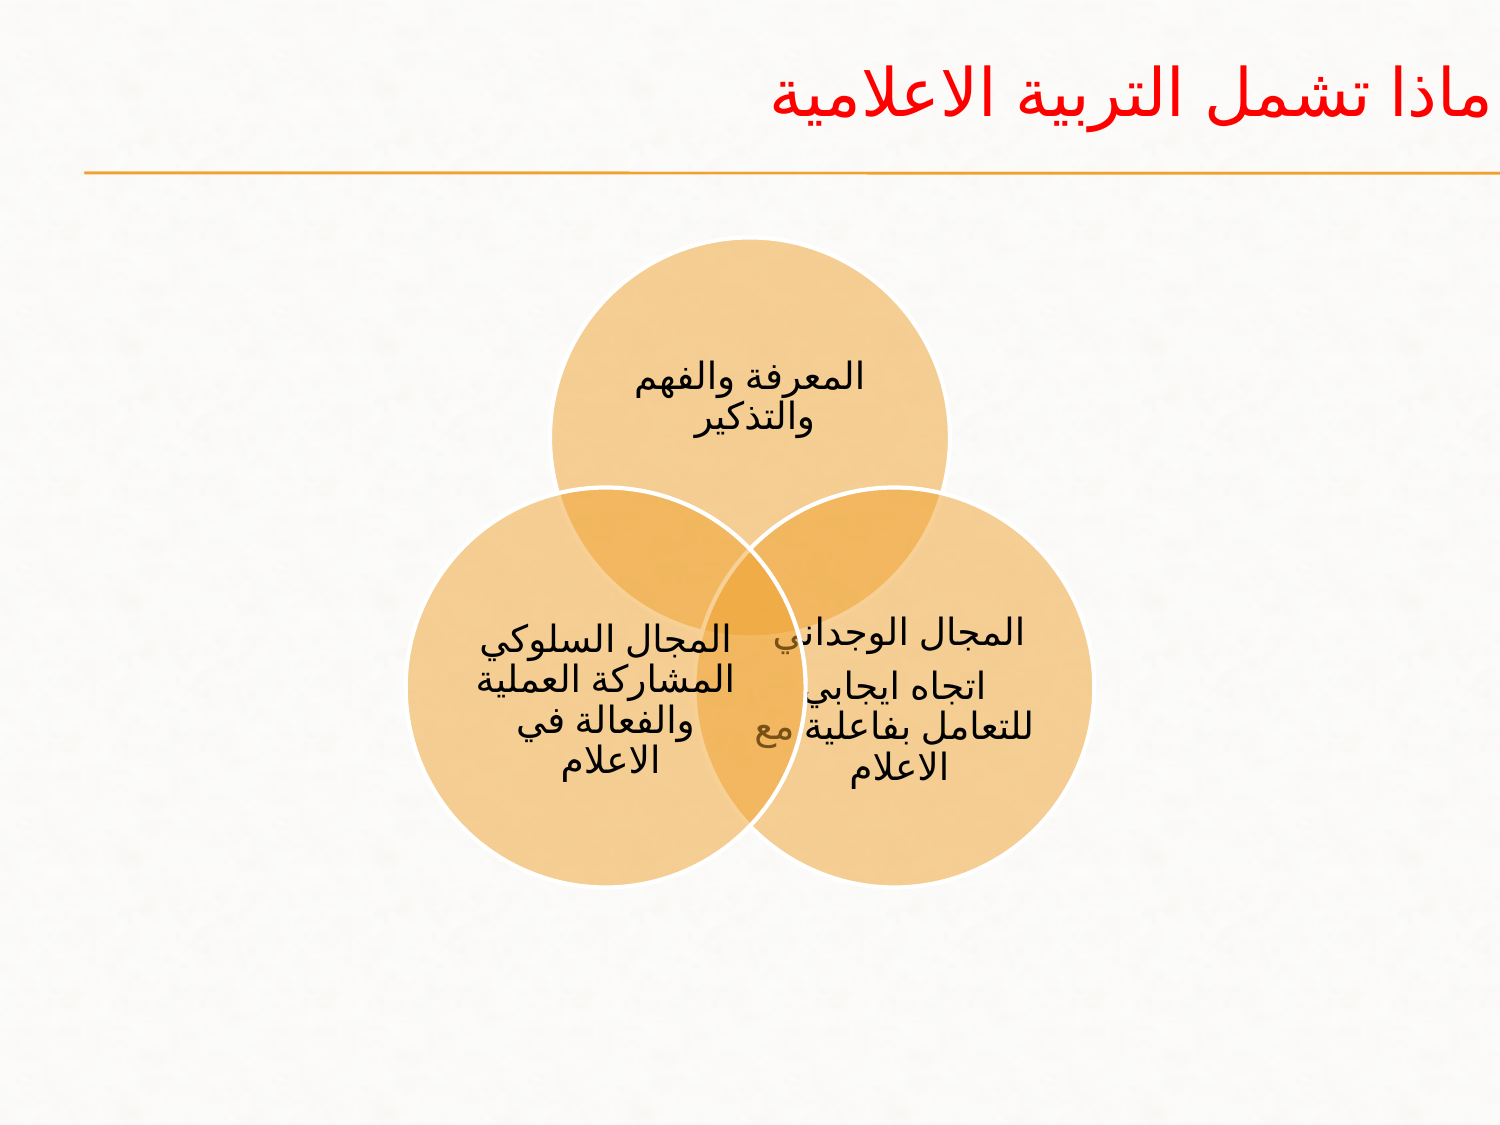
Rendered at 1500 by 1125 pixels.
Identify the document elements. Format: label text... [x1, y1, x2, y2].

text_box ماذا تشمل التربية الاعلامية [736, 42, 1500, 138]
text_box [249, 228, 1251, 897]
